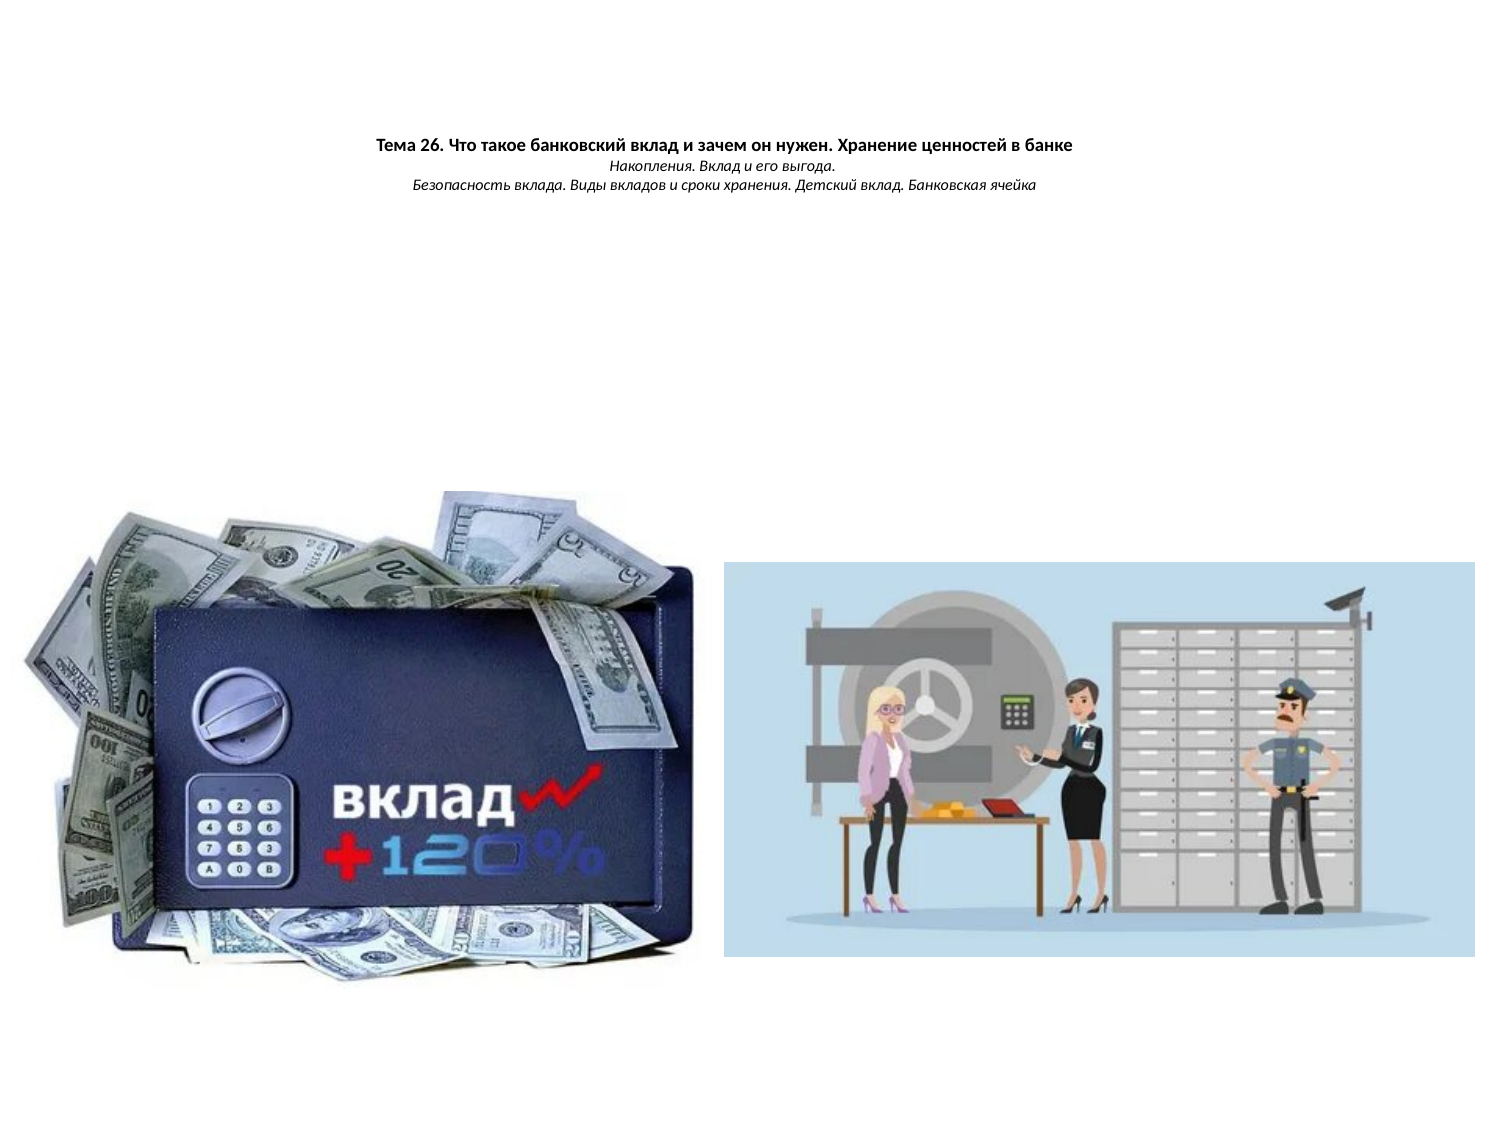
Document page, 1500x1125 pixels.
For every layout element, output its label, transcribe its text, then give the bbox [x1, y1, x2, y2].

title Тема 26. Что такое банковский вклад и зачем он нужен. Хранение ценностей в банке Накопления. Вклад и его выгода. Безопасность вклада. Виды вкладов и сроки хранения. Детский вклад. Банковская ячейка [49, 34, 1400, 222]
picture [0, 491, 1475, 989]
